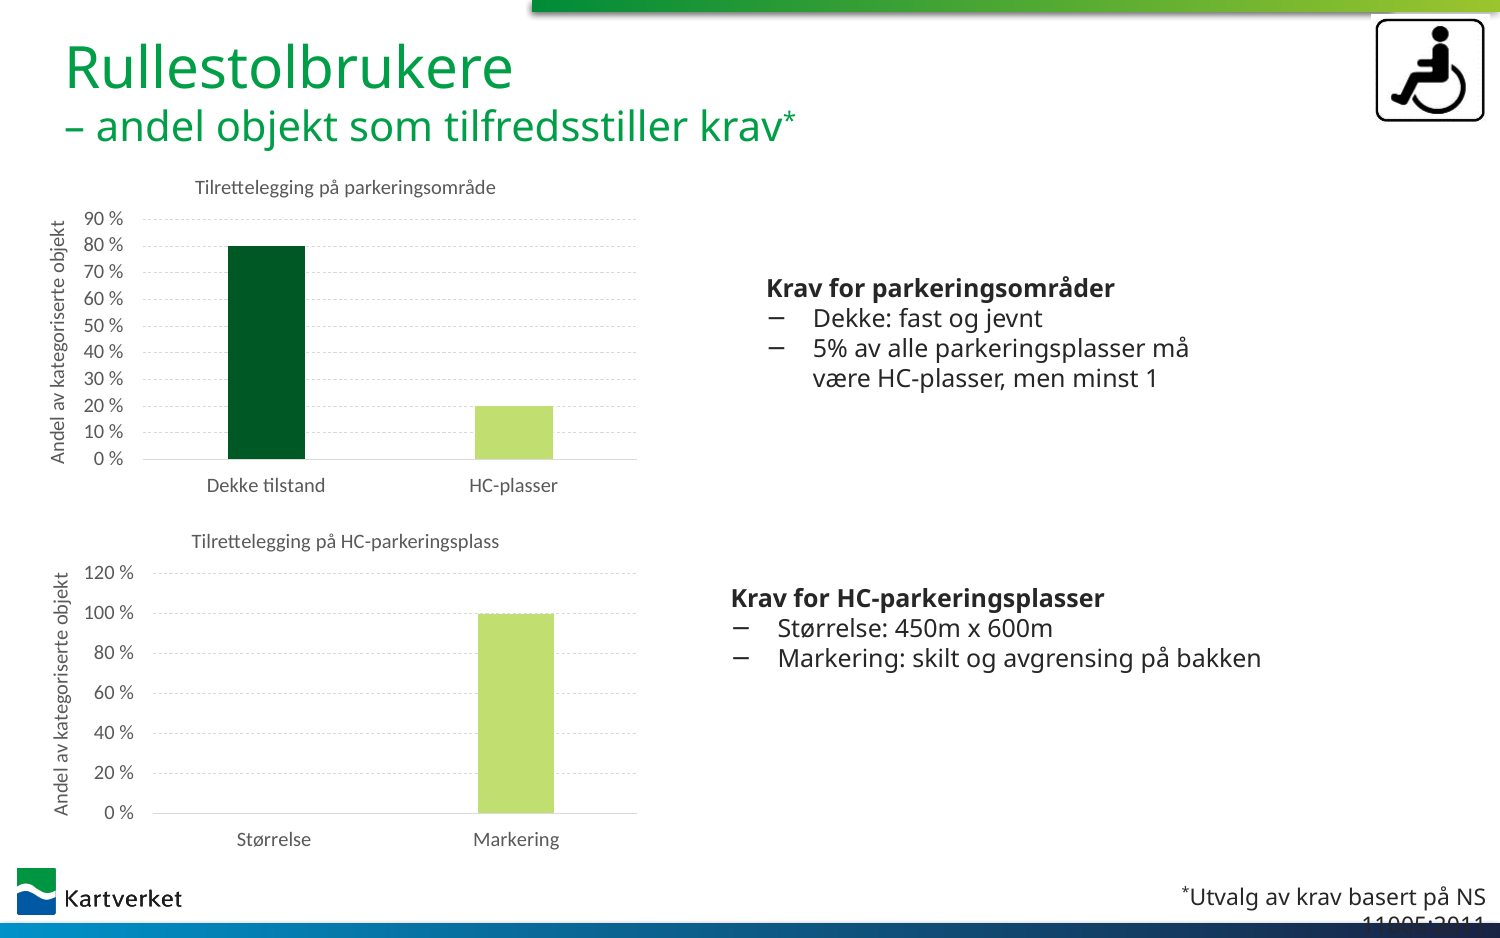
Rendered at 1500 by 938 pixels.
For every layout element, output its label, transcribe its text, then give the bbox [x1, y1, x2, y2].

picture [41, 520, 650, 859]
picture [41, 166, 650, 505]
text_box *Utvalg av krav basert på NS 11005:2011 [1068, 873, 1500, 938]
text_box Krav for HC-parkeringsplasser Størrelse: 450m x 600m Markering: skilt og avgrensing på bakken [715, 574, 1278, 680]
text_box Rullestolbrukere – andel objekt som tilfredsstiller krav* [49, 23, 1431, 158]
picture [1371, 13, 1491, 127]
text_box Krav for parkeringsområder Dekke: fast og jevnt 5% av alle parkeringsplasser må være HC-plasser, men minst 1 [751, 264, 1232, 400]
